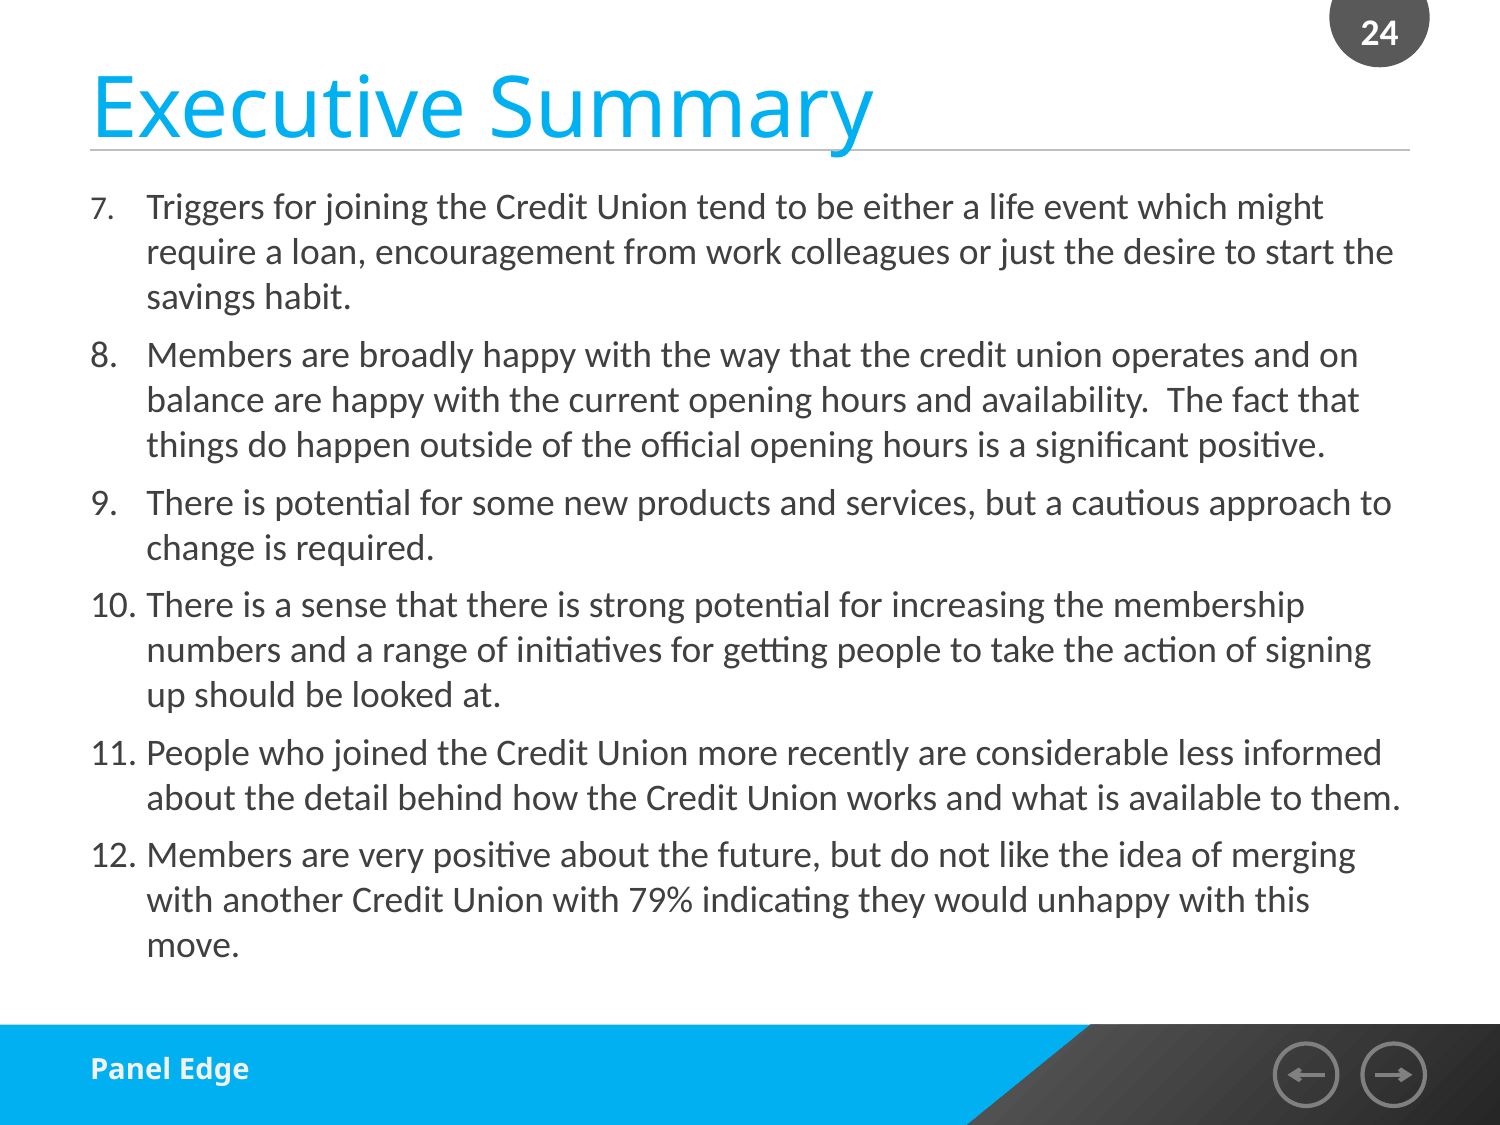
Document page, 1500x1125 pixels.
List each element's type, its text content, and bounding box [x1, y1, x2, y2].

list 7. Triggers for joining the Credit Union tend to be either a life event which might require a loan, encouragement from work colleagues or just the desire to start the savings habit. Members are broadly happy with the way that the credit union operates and on balance are happy with the current opening hours and availability. The fact that things do happen outside of the official opening hours is a significant positive. There is potential for some new products and services, but a cautious approach to change is required. There is a sense that there is strong potential for increasing the membership numbers and a range of initiatives for getting people to take the action of signing up should be looked at. People who joined the Credit Union more recently are considerable less informed about the detail behind how the Credit Union works and what is available to them. Members are very positive about the future, but do not like the idea of merging with another Credit Union with 79% indicating they would unhappy with this move. [75, 174, 1425, 1025]
footer Panel Edge [75, 1040, 550, 1100]
title Executive Summary [75, 45, 1425, 163]
slide_number 24 [1331, 0, 1428, 60]
